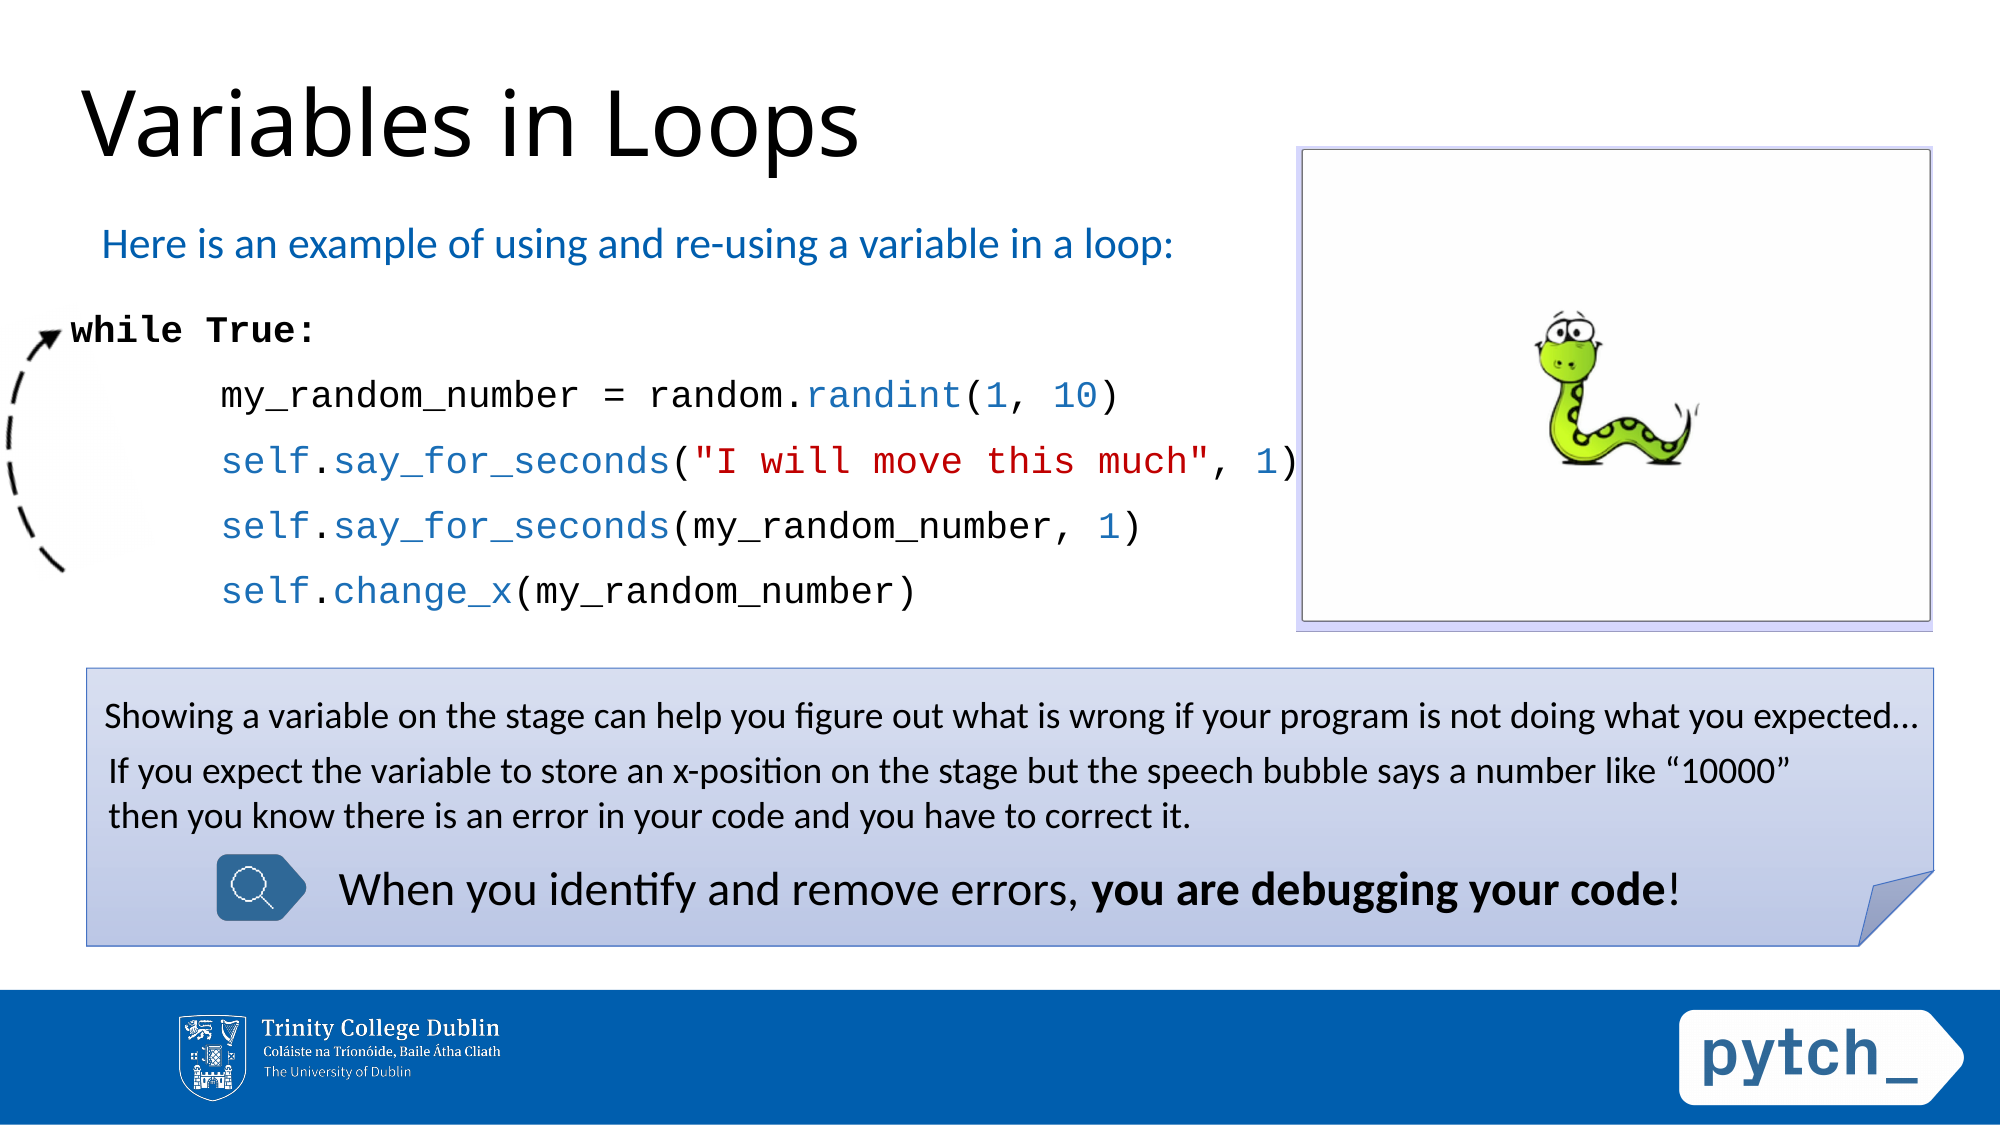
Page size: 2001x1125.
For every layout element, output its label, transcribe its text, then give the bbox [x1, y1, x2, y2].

text_box while True: my_random_number = random.randint(1, 10) self.say_for_seconds("I will move this much", 1) self.say_for_seconds(my_random_number, 1) self.change_x(my_random_number) [55, 302, 1417, 685]
list Here is an example of using and re-using a variable in a loop: [86, 213, 1295, 276]
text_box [1295, 146, 1934, 633]
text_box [86, 668, 1961, 950]
picture [1590, 894, 2000, 1125]
picture [0, 310, 118, 580]
title Variables in Loops [66, 17, 1792, 236]
picture [178, 1014, 502, 1102]
